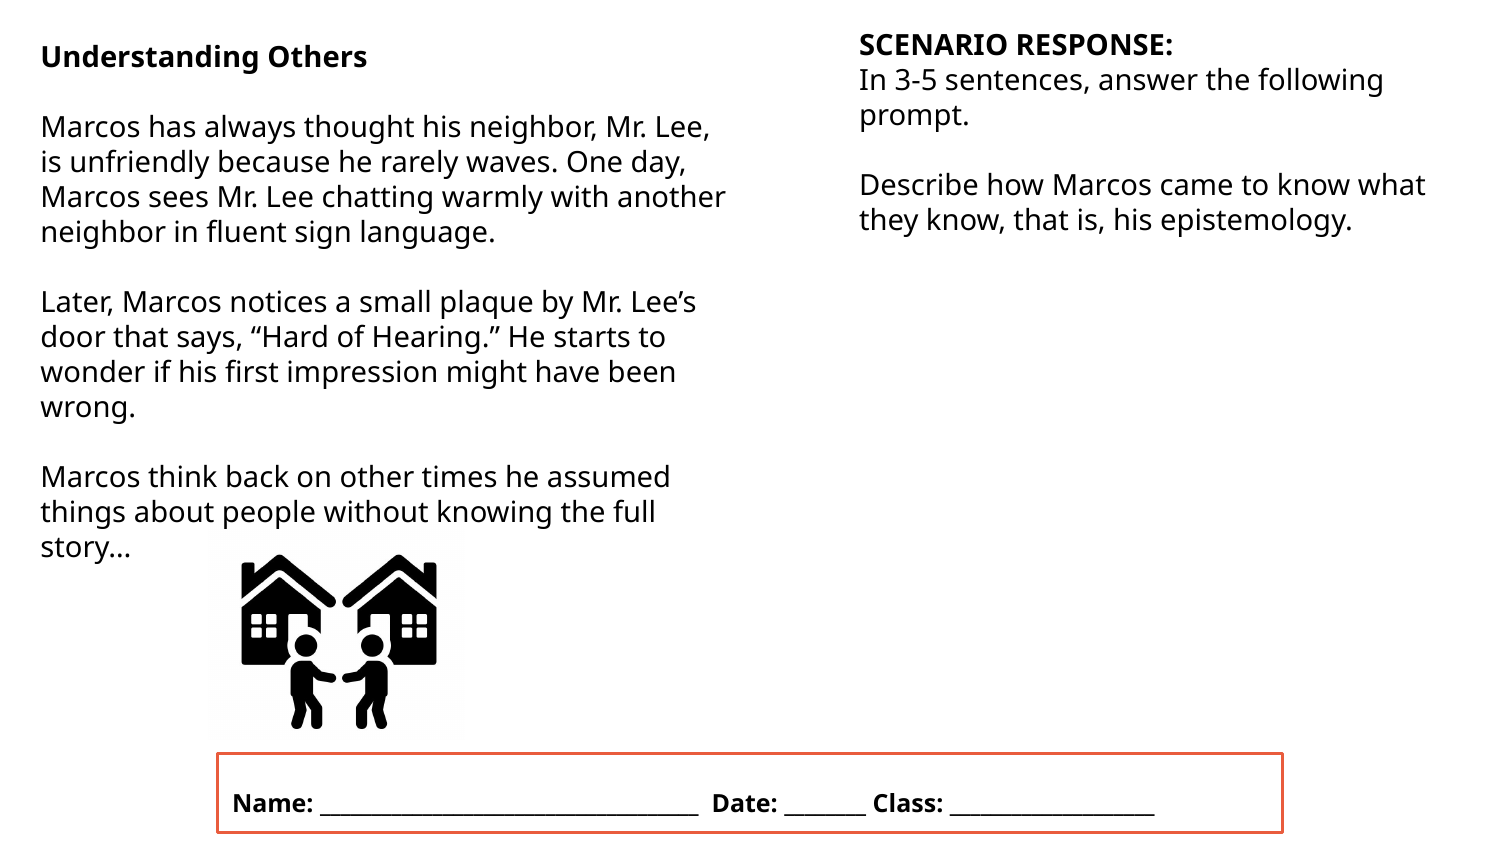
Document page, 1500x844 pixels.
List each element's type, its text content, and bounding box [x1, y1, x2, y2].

text_box Understanding Others Marcos has always thought his neighbor, Mr. Lee, is unfriendly because he rarely waves. One day, Marcos sees Mr. Lee chatting warmly with another neighbor in fluent sign language. Later, Marcos notices a small plaque by Mr. Lee’s door that says, “Hard of Hearing.” He starts to wonder if his first impression might have been wrong. Marcos think back on other times he assumed things about people without knowing the full story… [25, 23, 750, 479]
picture [208, 518, 465, 741]
text_box SCENARIO RESPONSE: In 3-5 sentences, answer the following prompt. Describe how Marcos came to know what they know, that is, his epistemology. [848, 21, 1480, 584]
text_box Name: _____________________________________ Date: ________ Class: ____________________ [217, 753, 1283, 833]
